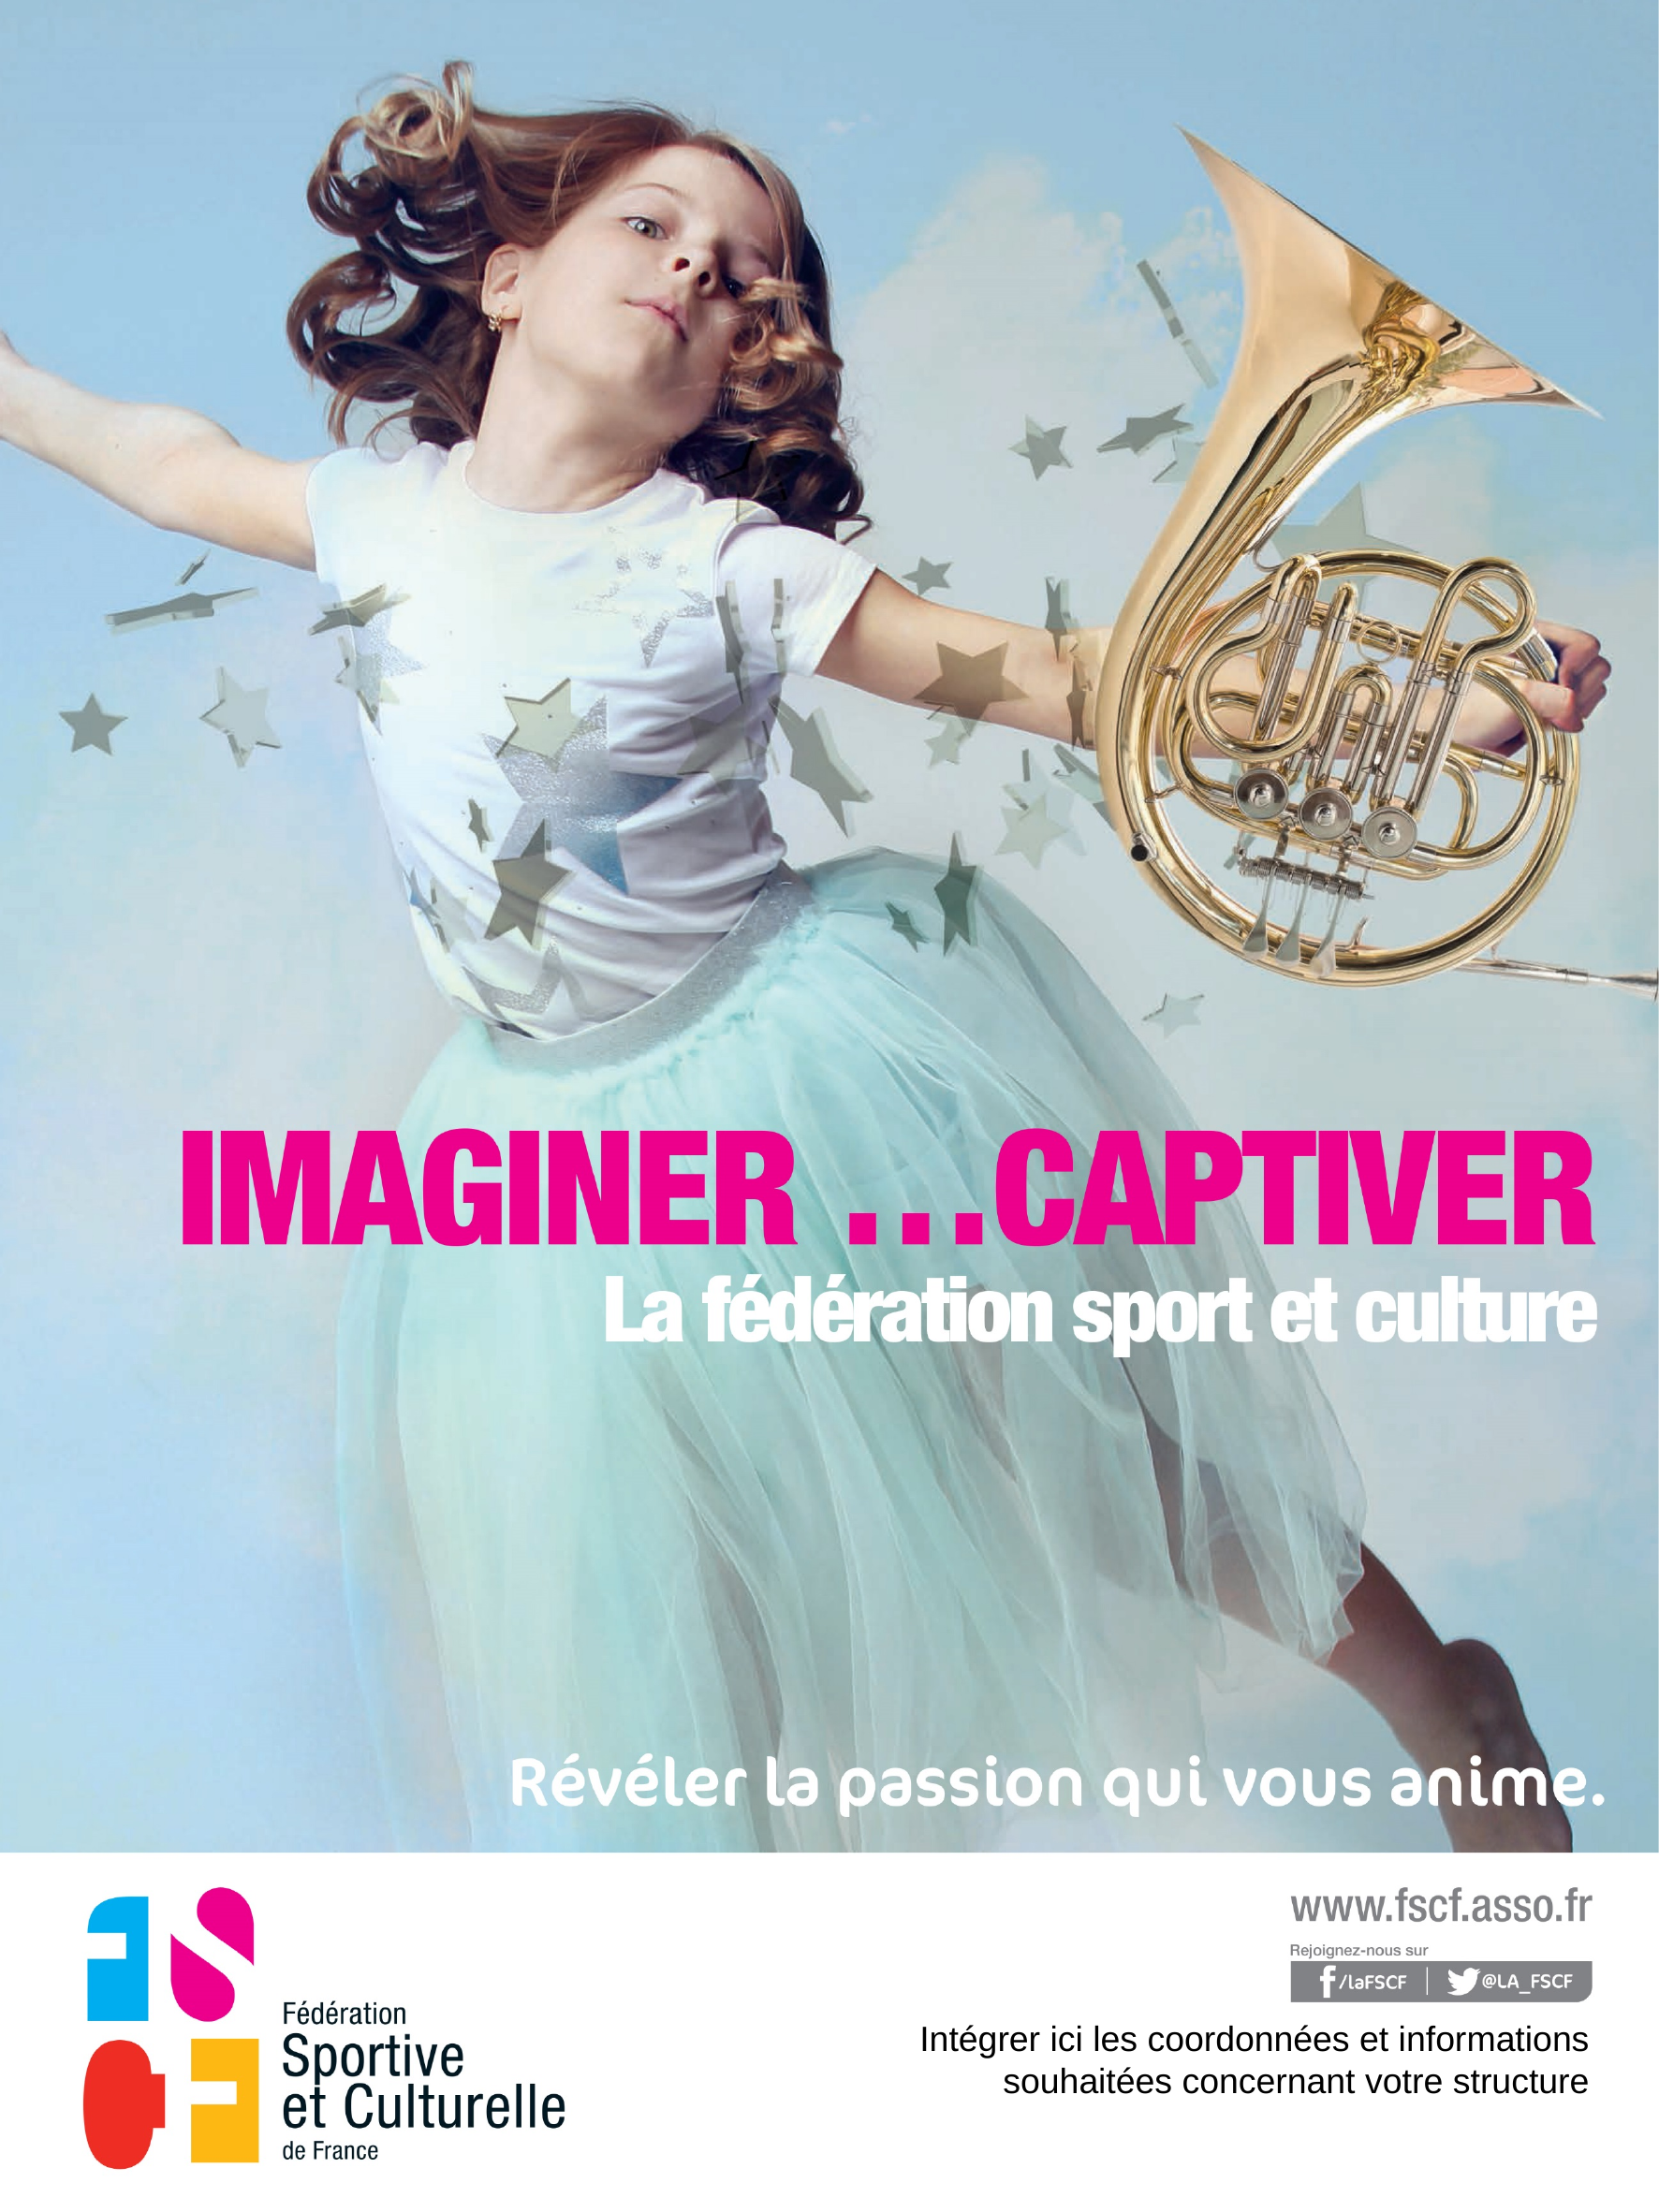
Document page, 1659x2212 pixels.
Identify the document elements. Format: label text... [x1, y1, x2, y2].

picture [0, 0, 1659, 2212]
text_box Intégrer ici les coordonnées et informations souhaitées concernant votre structure [728, 2009, 1604, 2108]
